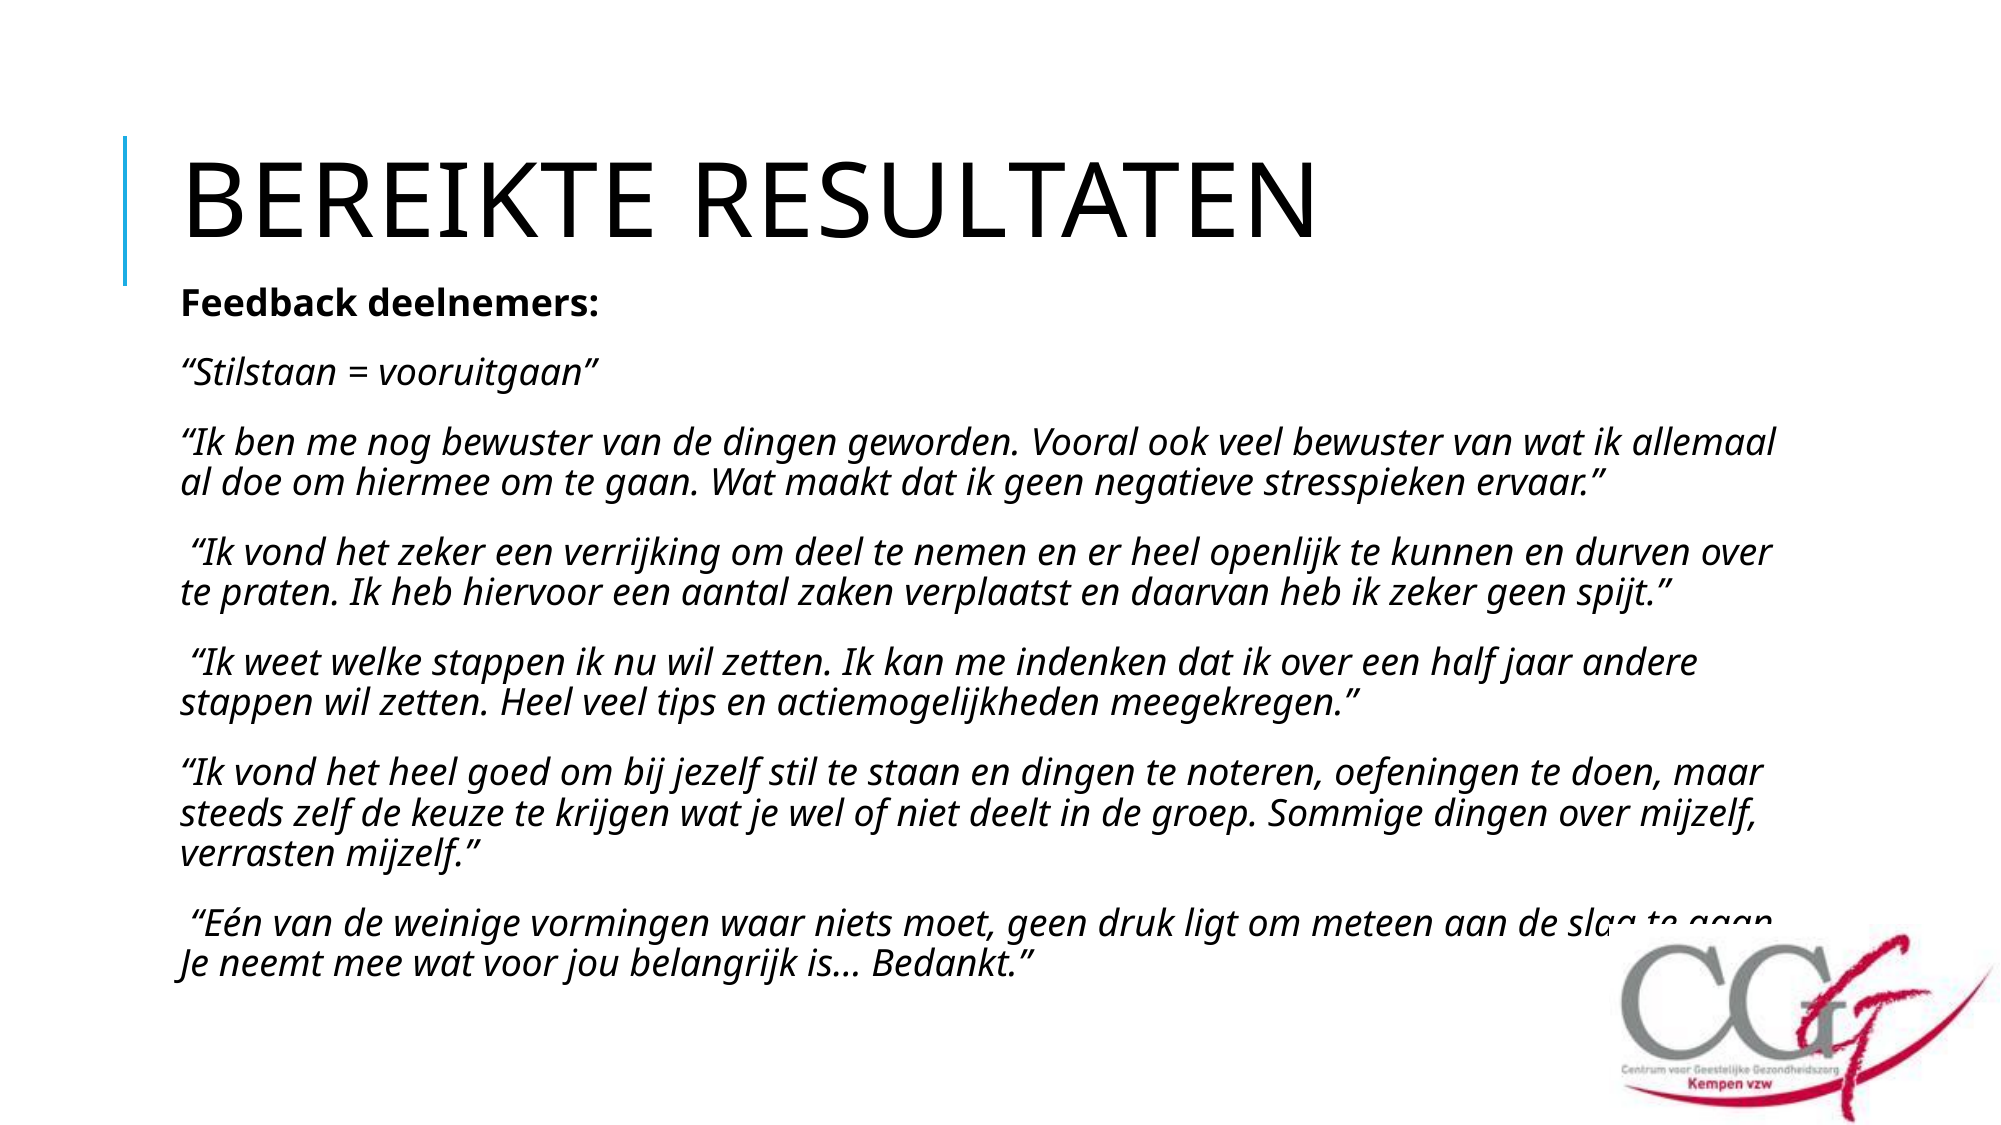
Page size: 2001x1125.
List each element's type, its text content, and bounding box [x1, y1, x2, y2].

picture [1609, 924, 2000, 1125]
title Bereikte resultaten [165, 84, 1761, 276]
list Feedback deelnemers: “Stilstaan = vooruitgaan” “Ik ben me nog bewuster van de dingen geworden. Vooral ook veel bewuster van wat ik allemaal al doe om hiermee om te gaan. Wat maakt dat ik geen negatieve stresspieken ervaar.” “Ik vond het zeker een verrijking om deel te nemen en er heel openlijk te kunnen en durven over te praten. Ik heb hiervoor een aantal zaken verplaatst en daarvan heb ik zeker geen spijt.” “Ik weet welke stappen ik nu wil zetten. Ik kan me indenken dat ik over een half jaar andere stappen wil zetten. Heel veel tips en actiemogelijkheden meegekregen.” “Ik vond het heel goed om bij jezelf stil te staan en dingen te noteren, oefeningen te doen, maar steeds zelf de keuze te krijgen wat je wel of niet deelt in de groep. Sommige dingen over mijzelf, verrasten mijzelf.” “Eén van de weinige vormingen waar niets moet, geen druk ligt om meteen aan de slag te gaan. Je neemt mee wat voor jou belangrijk is… Bedankt.” [157, 276, 1798, 1005]
